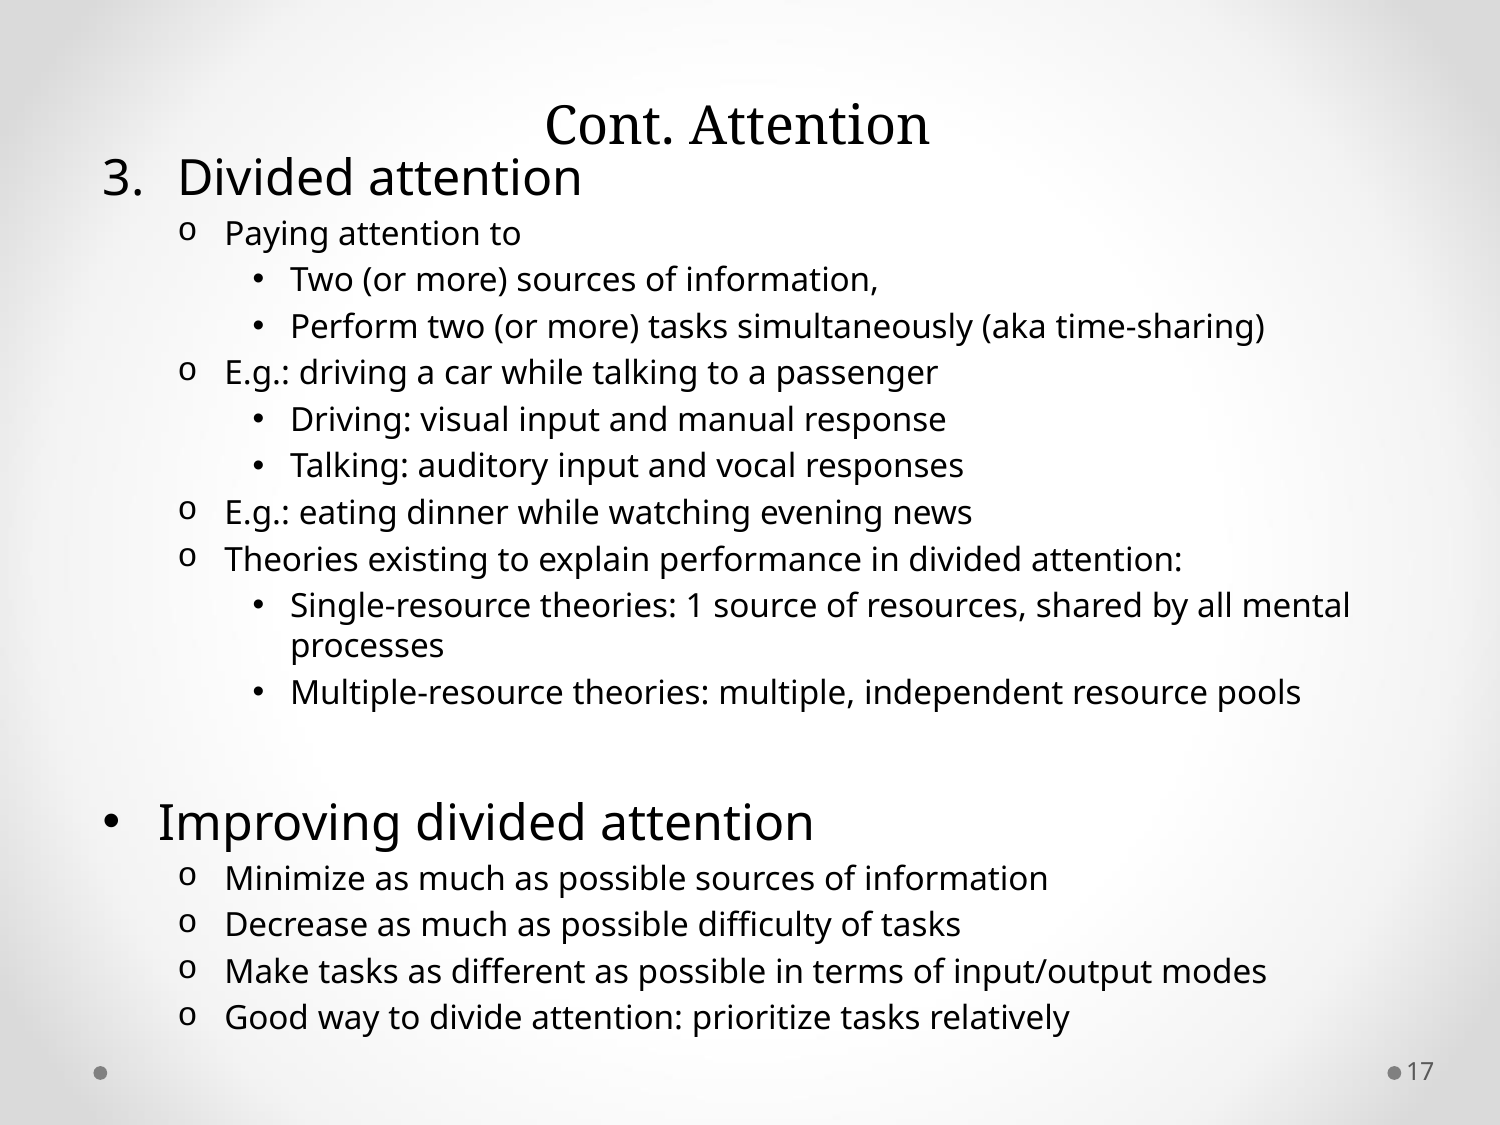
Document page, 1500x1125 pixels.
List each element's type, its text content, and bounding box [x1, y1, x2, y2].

list Divided attention Paying attention to Two (or more) sources of information, Perform two (or more) tasks simultaneously (aka time-sharing) E.g.: driving a car while talking to a passenger Driving: visual input and manual response Talking: auditory input and vocal responses E.g.: eating dinner while watching evening news Theories existing to explain performance in divided attention: Single-resource theories: 1 source of resources, shared by all mental processes Multiple-resource theories: multiple, independent resource pools Improving divided attention Minimize as much as possible sources of information Decrease as much as possible difficulty of tasks Make tasks as different as possible in terms of input/output modes Good way to divide attention: prioritize tasks relatively [87, 137, 1438, 1113]
title Cont. Attention [62, 62, 1413, 163]
picture [0, 1, 1500, 1125]
slide_number 17 [1401, 1042, 1494, 1103]
